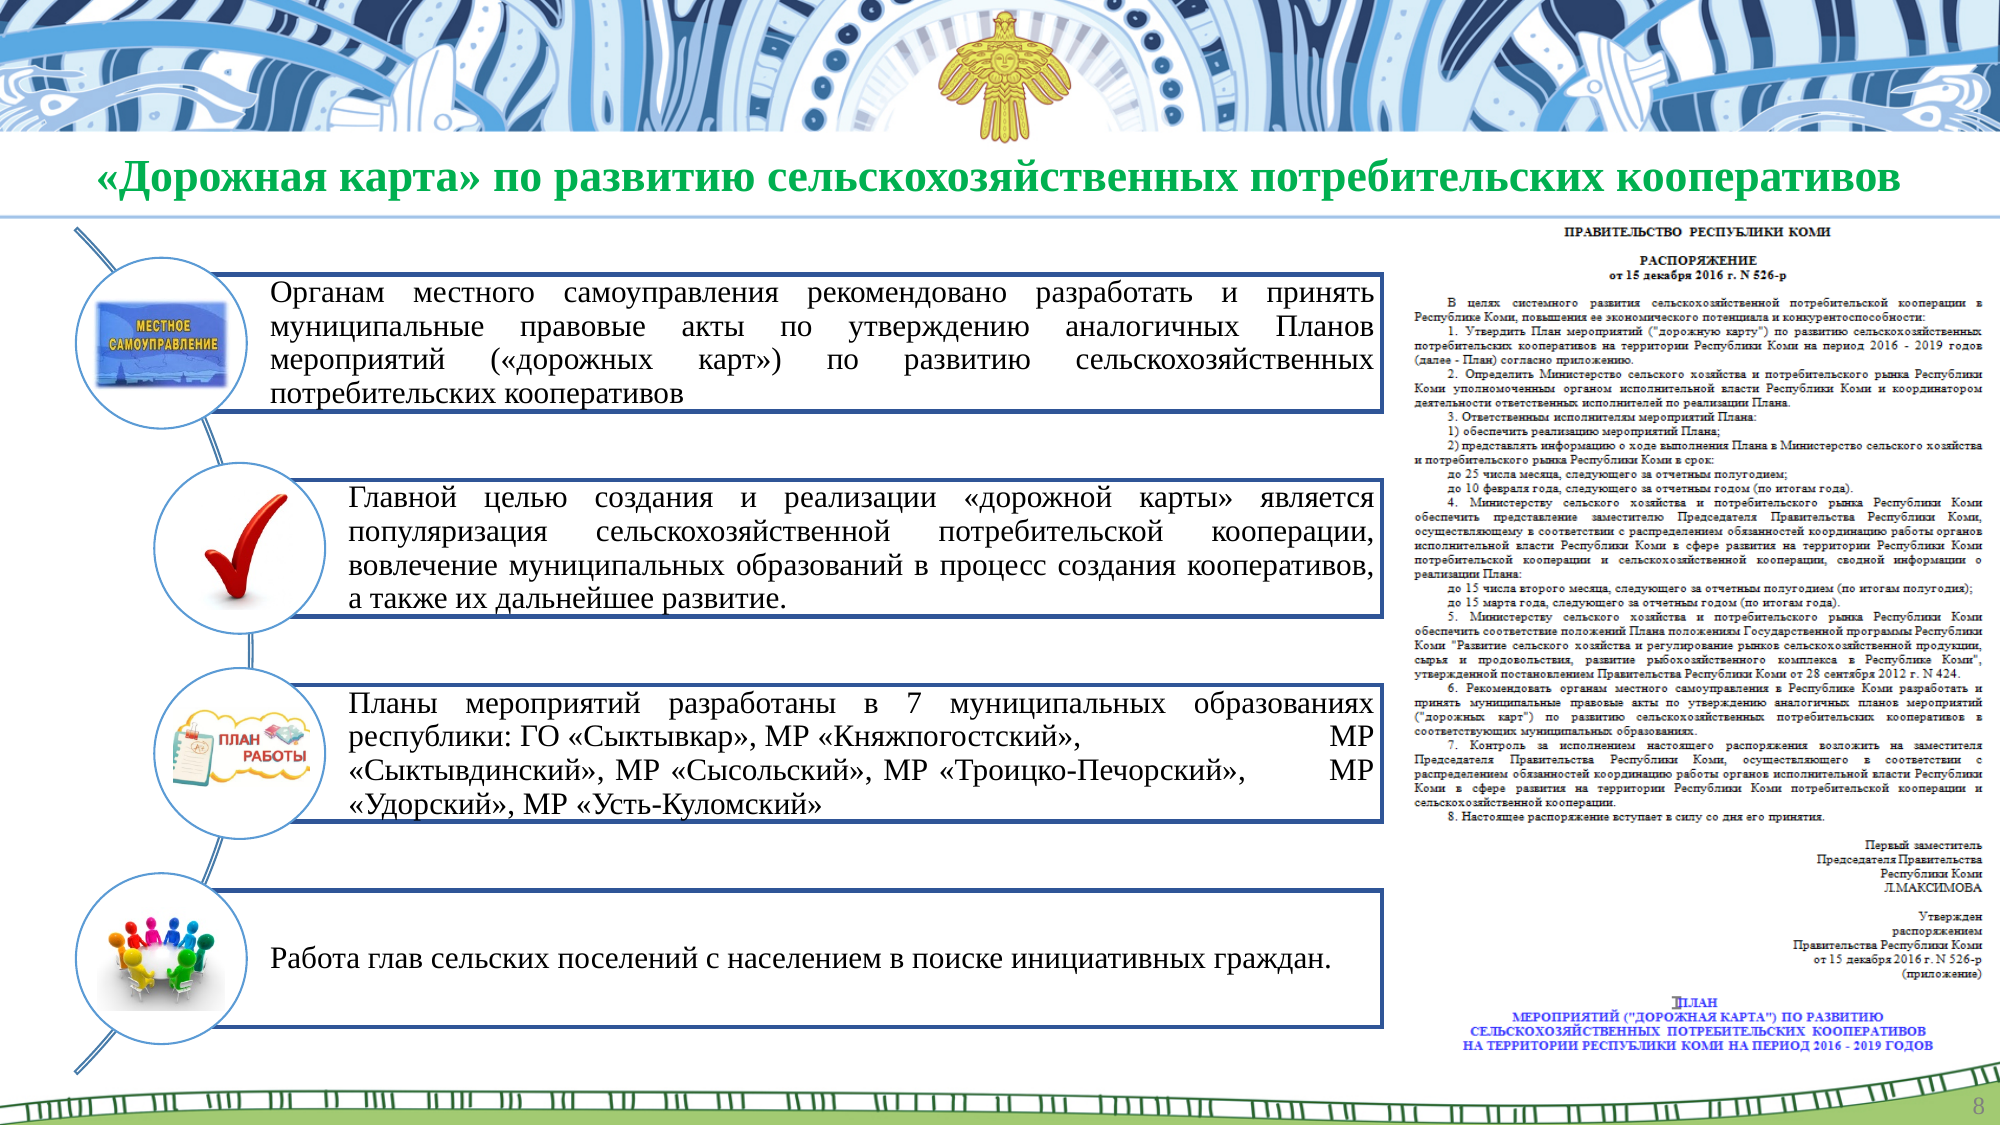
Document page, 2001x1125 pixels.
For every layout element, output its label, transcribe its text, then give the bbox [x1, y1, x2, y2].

picture [0, 0, 2000, 1125]
slide_number 8 [1862, 1084, 2000, 1125]
picture [97, 907, 225, 1011]
picture [173, 707, 310, 787]
text_box «Дорожная карта» по развитию сельскохозяйственных потребительских кооперативов [0, 138, 1987, 209]
picture [92, 298, 231, 391]
picture [190, 490, 293, 610]
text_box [61, 206, 1395, 1096]
